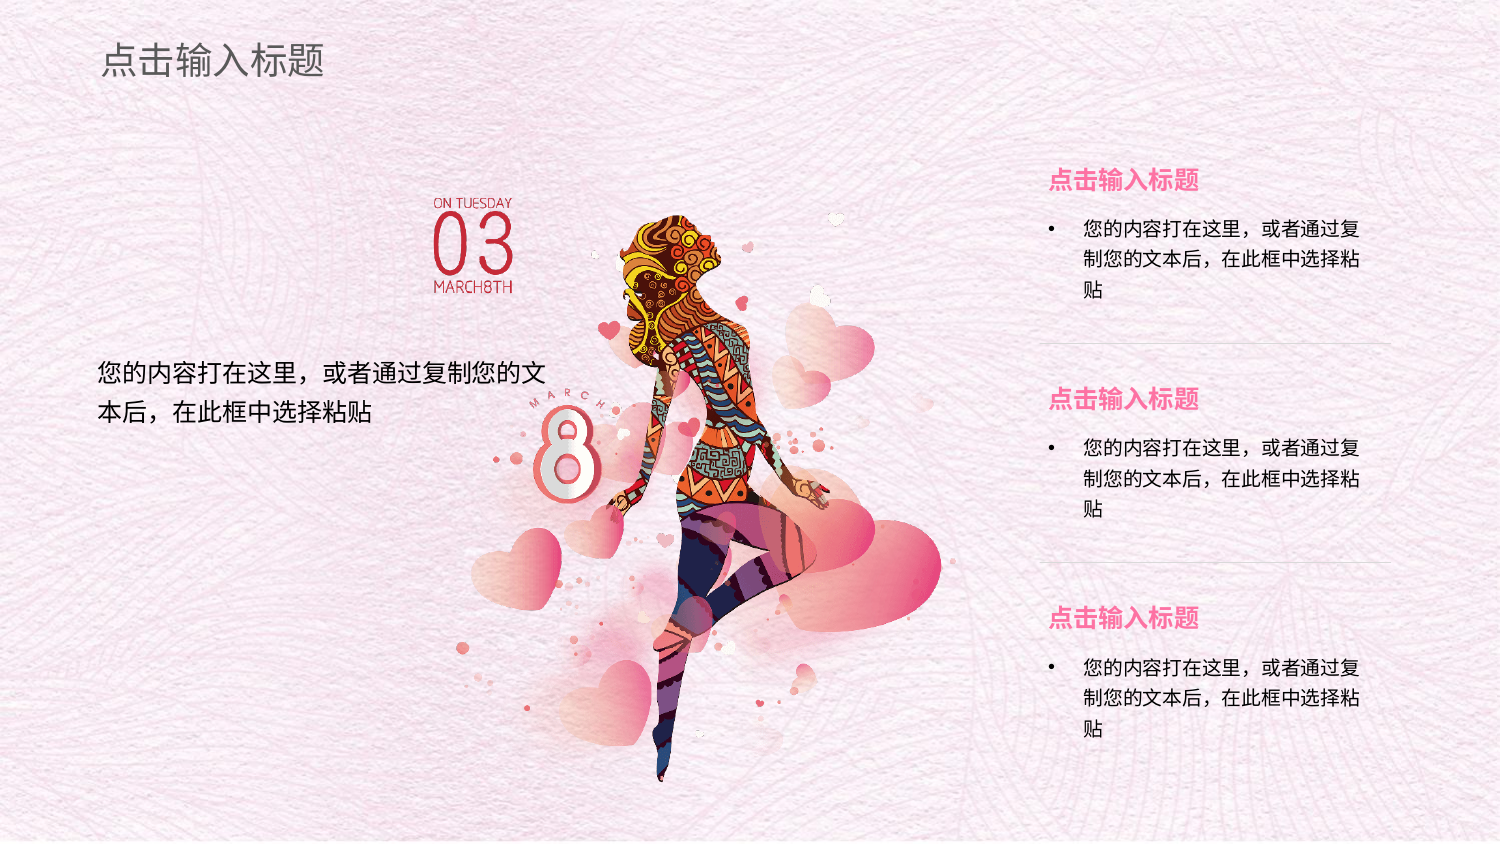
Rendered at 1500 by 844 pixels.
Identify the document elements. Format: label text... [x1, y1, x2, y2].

picture [0, 0, 1500, 844]
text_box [1033, 155, 1391, 749]
text_box 点击输入标题 [100, 28, 450, 91]
text_box 您的内容打在这里，或者通过复制您的文本后，在此框中选择粘贴 [82, 340, 378, 531]
